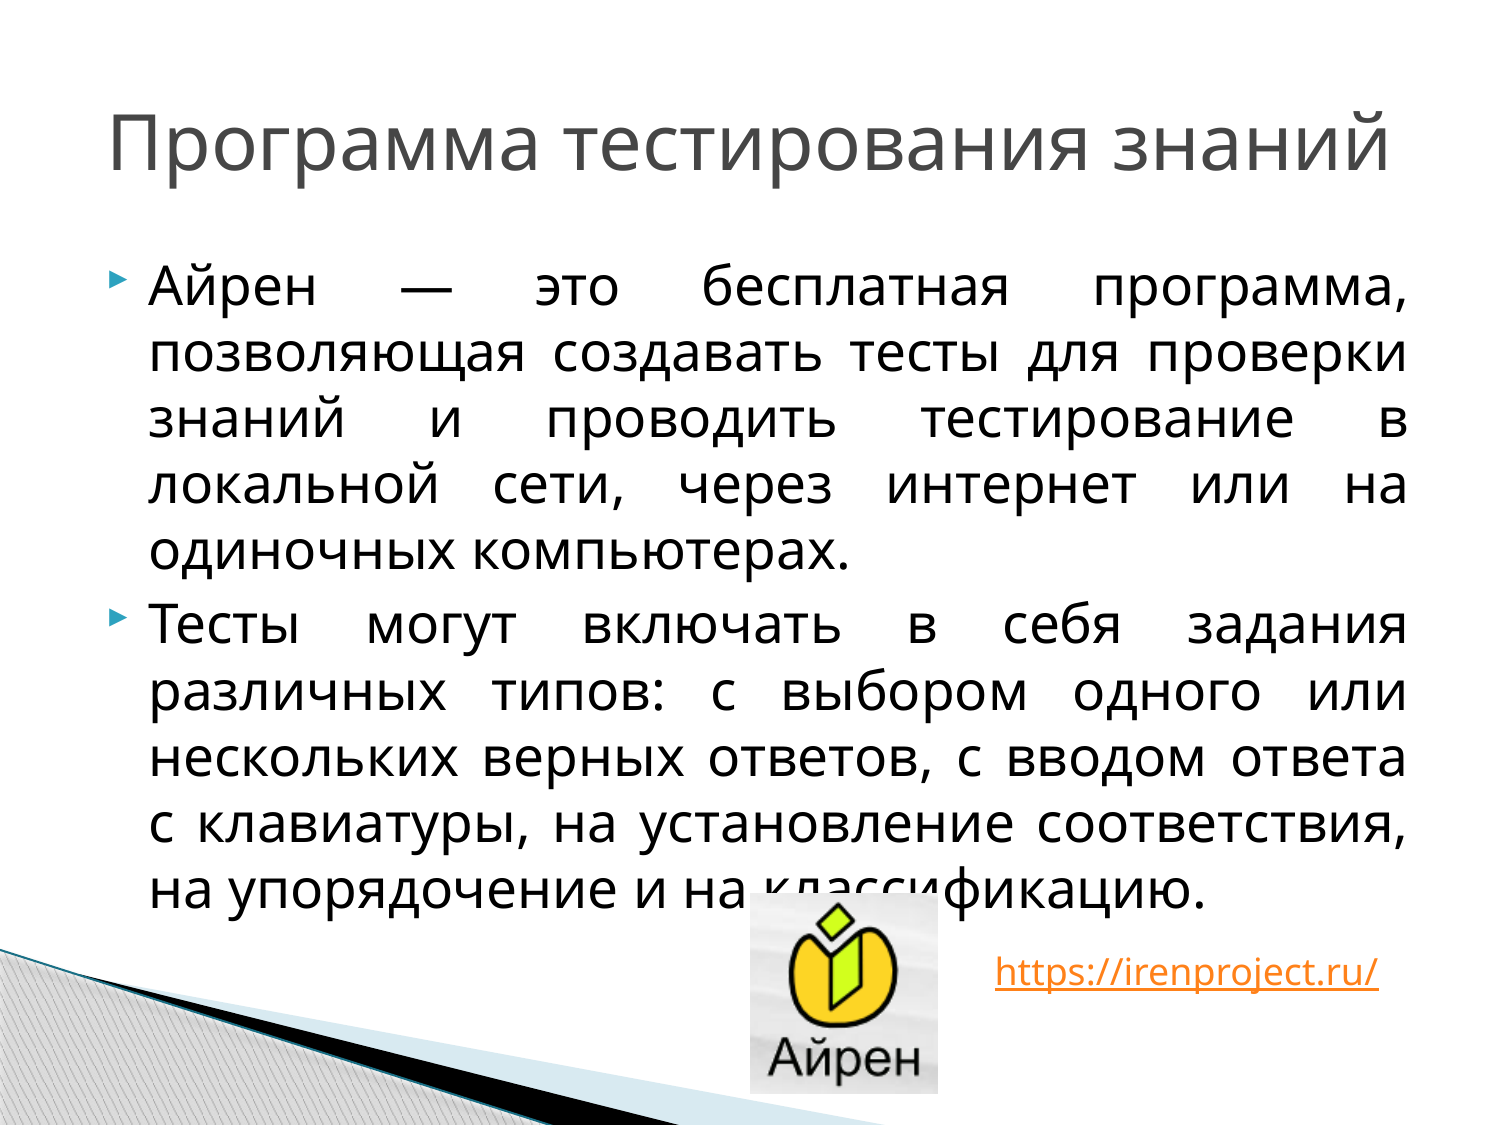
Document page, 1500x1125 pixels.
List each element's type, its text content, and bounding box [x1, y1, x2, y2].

title Программа тестирования знаний [75, 45, 1425, 233]
picture [749, 893, 938, 1094]
text_box https://irenproject.ru/ [979, 940, 1394, 1007]
list Айрен — это бесплатная программа, позволяющая создавать тесты для проверки знаний и проводить тестирование в локальной сети, через интернет или на одиночных компьютерах. Тесты могут включать в себя задания различных типов: с выбором одного или нескольких верных ответов, с вводом ответа с клавиатуры, на установление соответствия, на упорядочение и на классификацию. [75, 243, 1425, 986]
